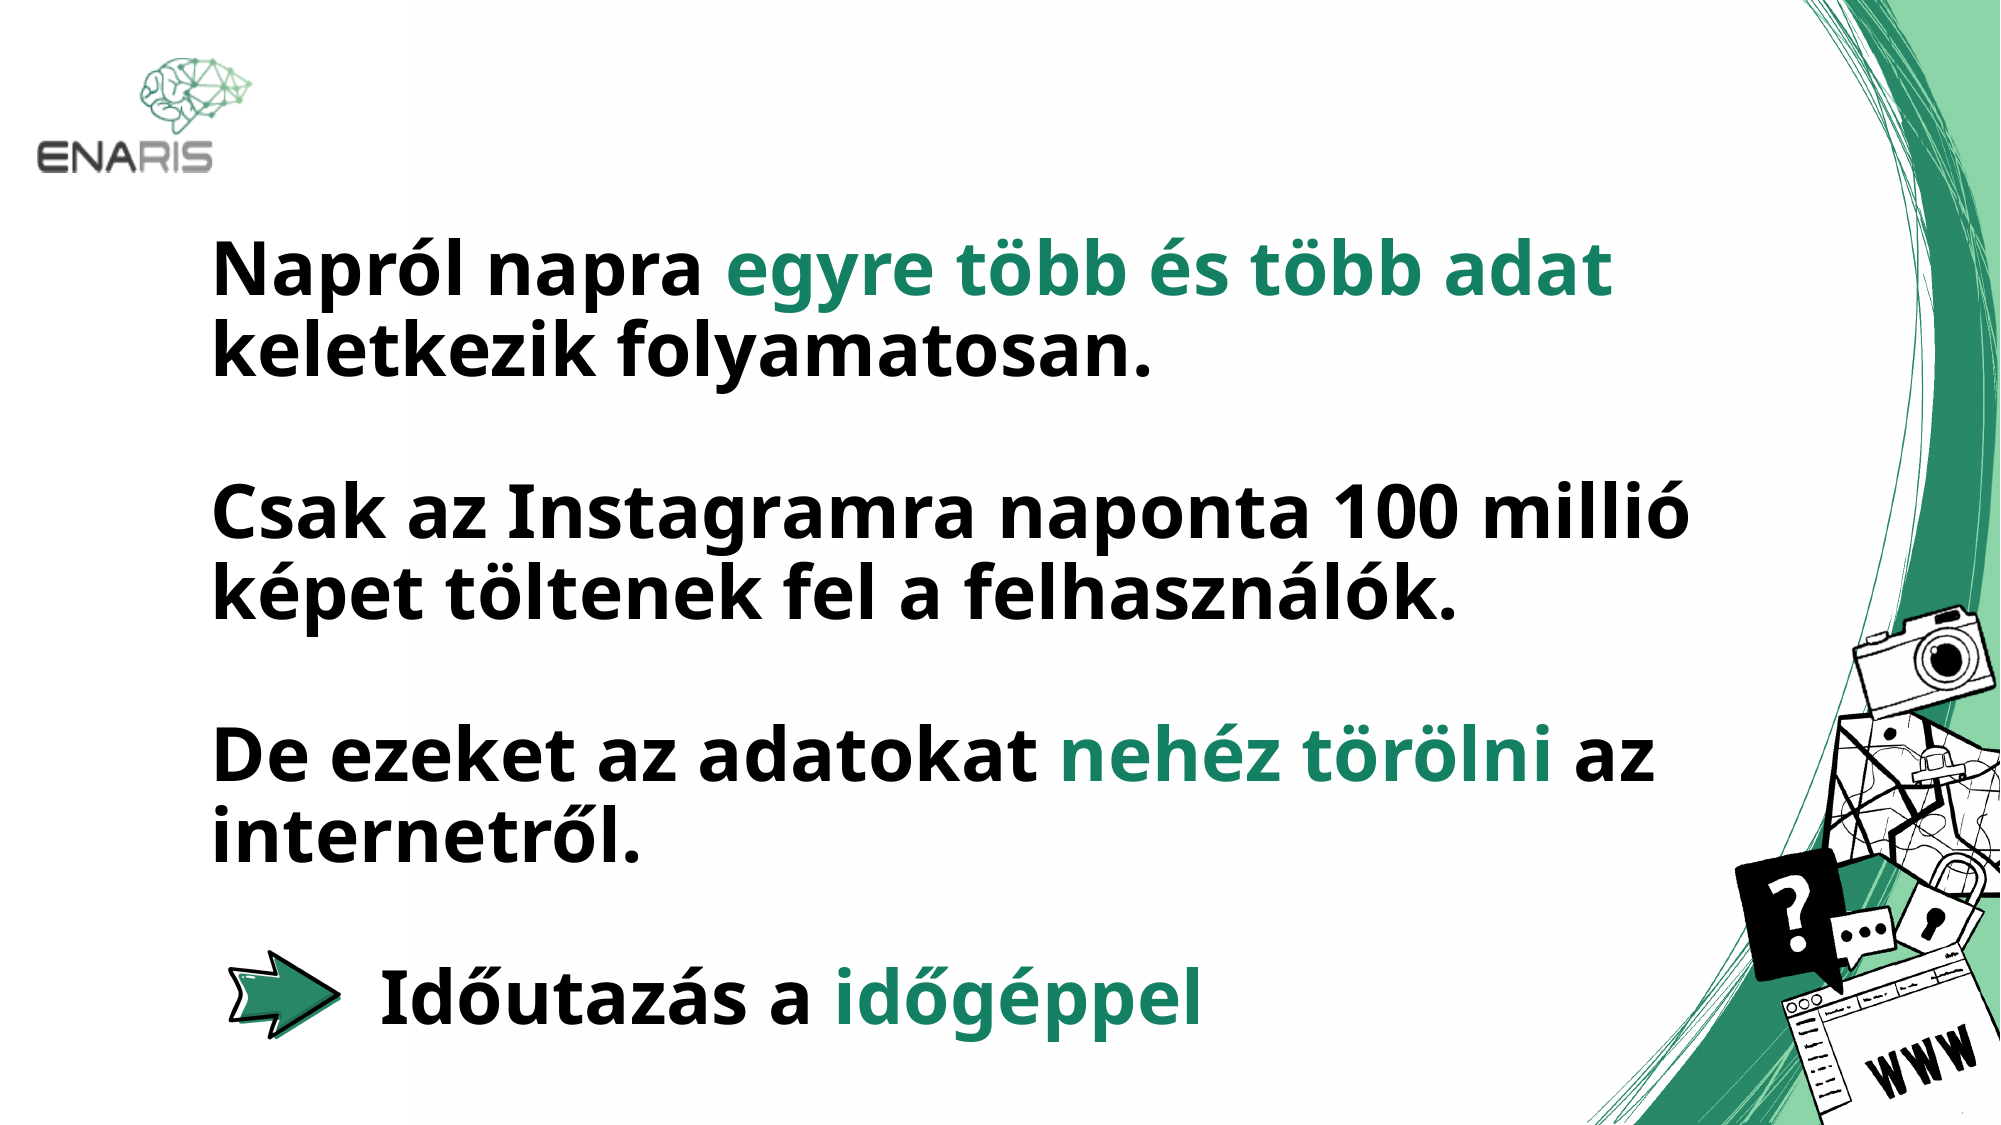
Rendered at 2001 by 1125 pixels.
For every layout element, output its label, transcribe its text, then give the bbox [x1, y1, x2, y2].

title Napról napra egyre több és több adat keletkezik folyamatosan. Csak az Instagramra naponta 100 millió képet töltenek fel a felhasználók. De ezeket az adatokat nehéz törölni az internetről. Időutazás a időgéppel [195, 207, 1805, 1064]
picture [216, 929, 352, 1064]
picture [37, 58, 254, 173]
picture [408, 0, 2000, 1125]
